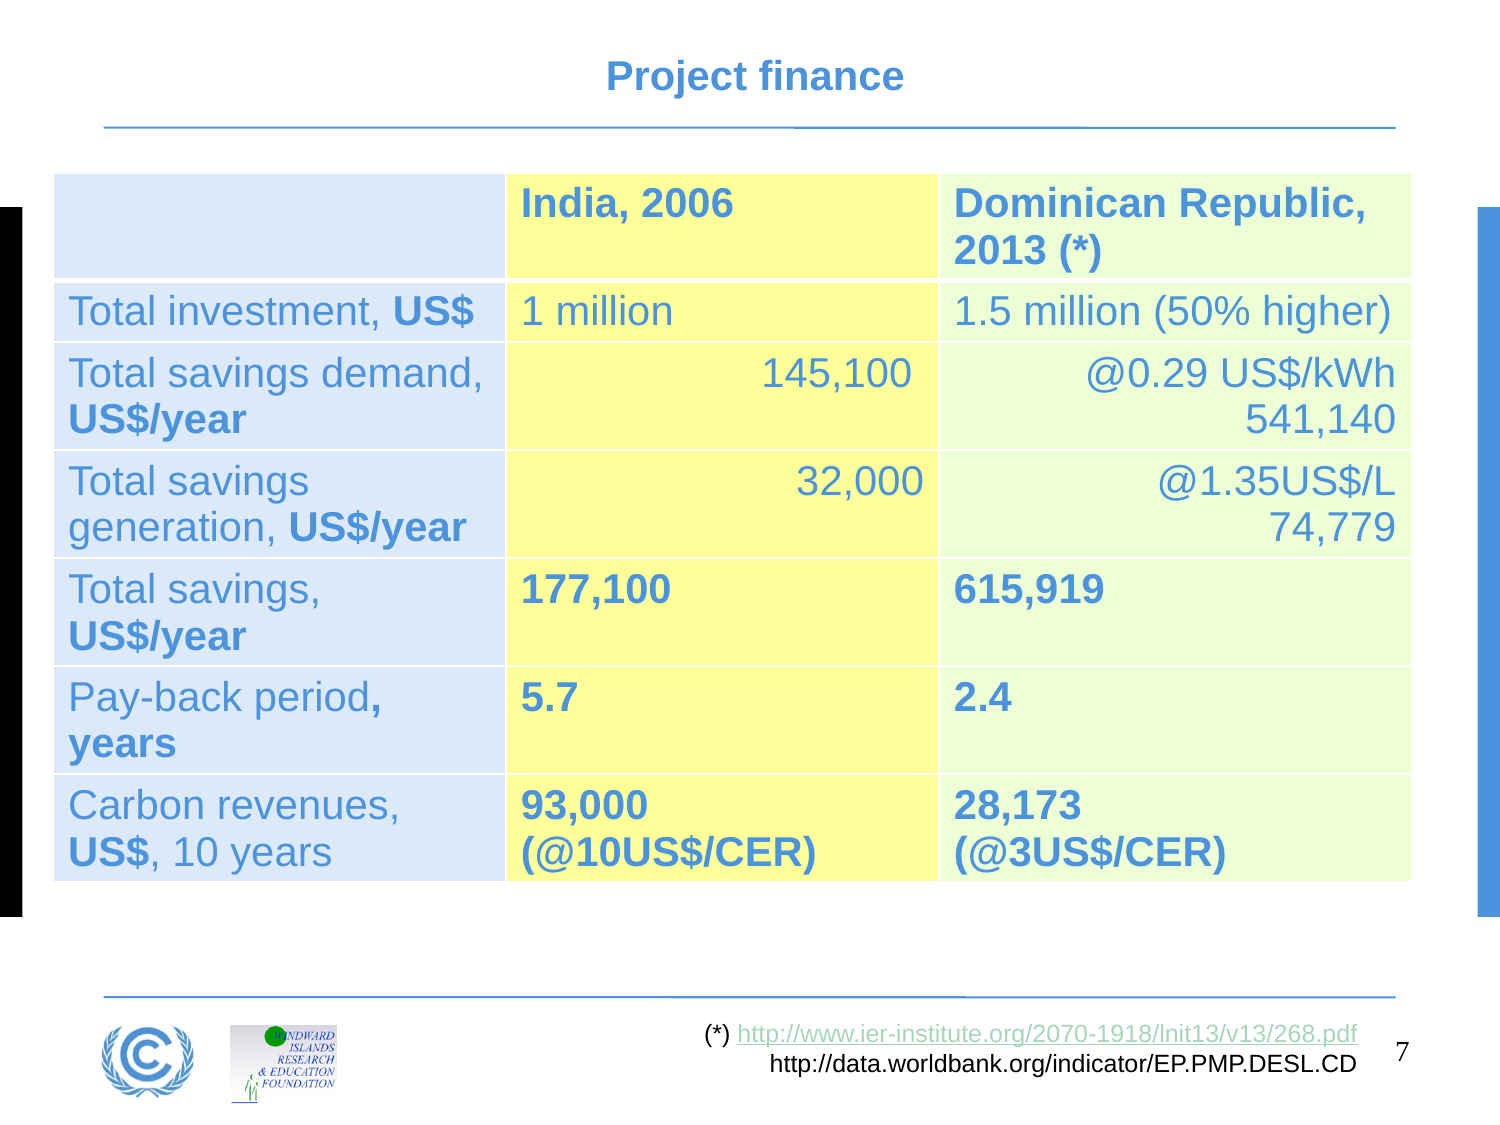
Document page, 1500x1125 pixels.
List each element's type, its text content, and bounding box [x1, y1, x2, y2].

table_cell Total savings generation, US$/year [54, 451, 505, 557]
table_cell 28,173 (@3US$/CER) [940, 775, 1411, 881]
picture [101, 1001, 209, 1109]
table_cell Total investment, US$ [54, 283, 505, 341]
table_header [54, 174, 505, 278]
slide_number 7 [1222, 1024, 1425, 1103]
text_box Project finance [104, 38, 1396, 110]
table_header India, 2006 [507, 174, 938, 278]
table_cell 5.7 [507, 667, 938, 773]
table_cell 1.5 million (50% higher) [940, 283, 1411, 341]
table_cell @1.35US$/L 74,779 [940, 451, 1411, 557]
table_cell 145,100 [507, 343, 938, 449]
text_box (*) http://www.ier-institute.org/2070-1918/lnit13/v13/268.pdf http://data.worldbank.org/indicator/EP.PMP.DESL.CD [689, 1010, 1374, 1085]
picture [230, 1025, 337, 1105]
table_cell Carbon revenues, US$, 10 years [54, 775, 505, 881]
table_cell 177,100 [507, 559, 938, 665]
table_cell Total savings, US$/year [54, 559, 505, 665]
table_cell Pay-back period, years [54, 667, 505, 773]
table_header Dominican Republic, 2013 (*) [940, 174, 1411, 278]
table_cell @0.29 US$/kWh 541,140 [940, 343, 1411, 449]
table_cell 1 million [507, 283, 938, 341]
table_cell 615,919 [940, 559, 1411, 665]
table_cell 93,000 (@10US$/CER) [507, 775, 938, 881]
table_cell 32,000 [507, 451, 938, 557]
table_cell Total savings demand, US$/year [54, 343, 505, 449]
table_cell 2.4 [940, 667, 1411, 773]
